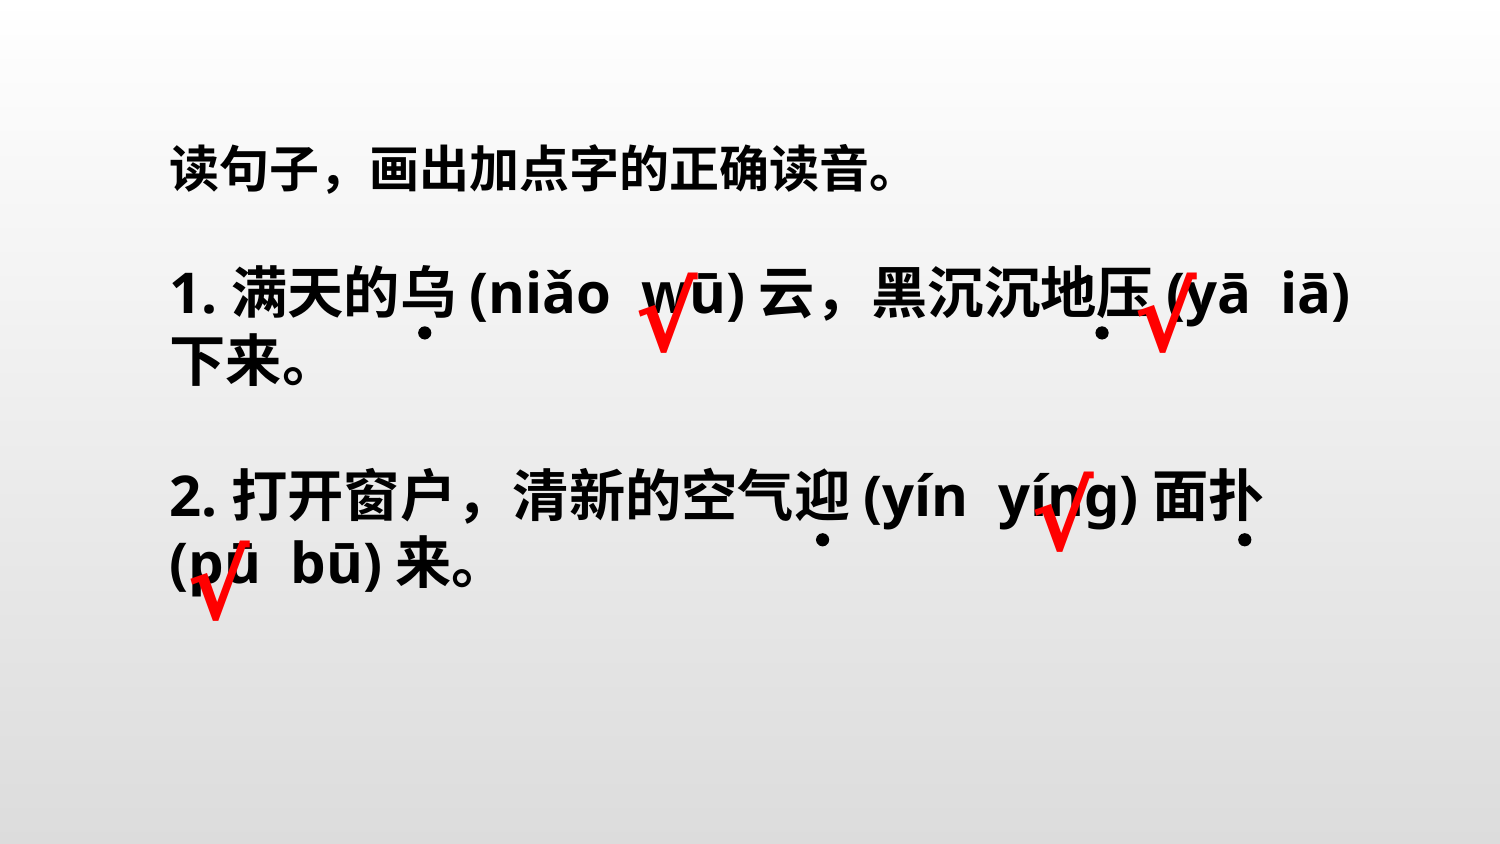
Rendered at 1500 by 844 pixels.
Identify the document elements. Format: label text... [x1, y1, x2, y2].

text_box [1094, 325, 1110, 341]
text_box 读句子，画出加点字的正确读音。 1.满天的乌(niǎo wū)云，黑沉沉地压(yā iā)下来。 2.打开窗户，清新的空气迎(yín yíng)面扑(pū bū)来。 [158, 132, 1367, 601]
text_box √ [1123, 252, 1252, 376]
text_box √ [176, 519, 305, 644]
text_box √ [1020, 451, 1148, 576]
text_box [1237, 532, 1253, 548]
text_box [417, 325, 433, 341]
text_box √ [623, 252, 752, 376]
text_box [814, 532, 831, 548]
